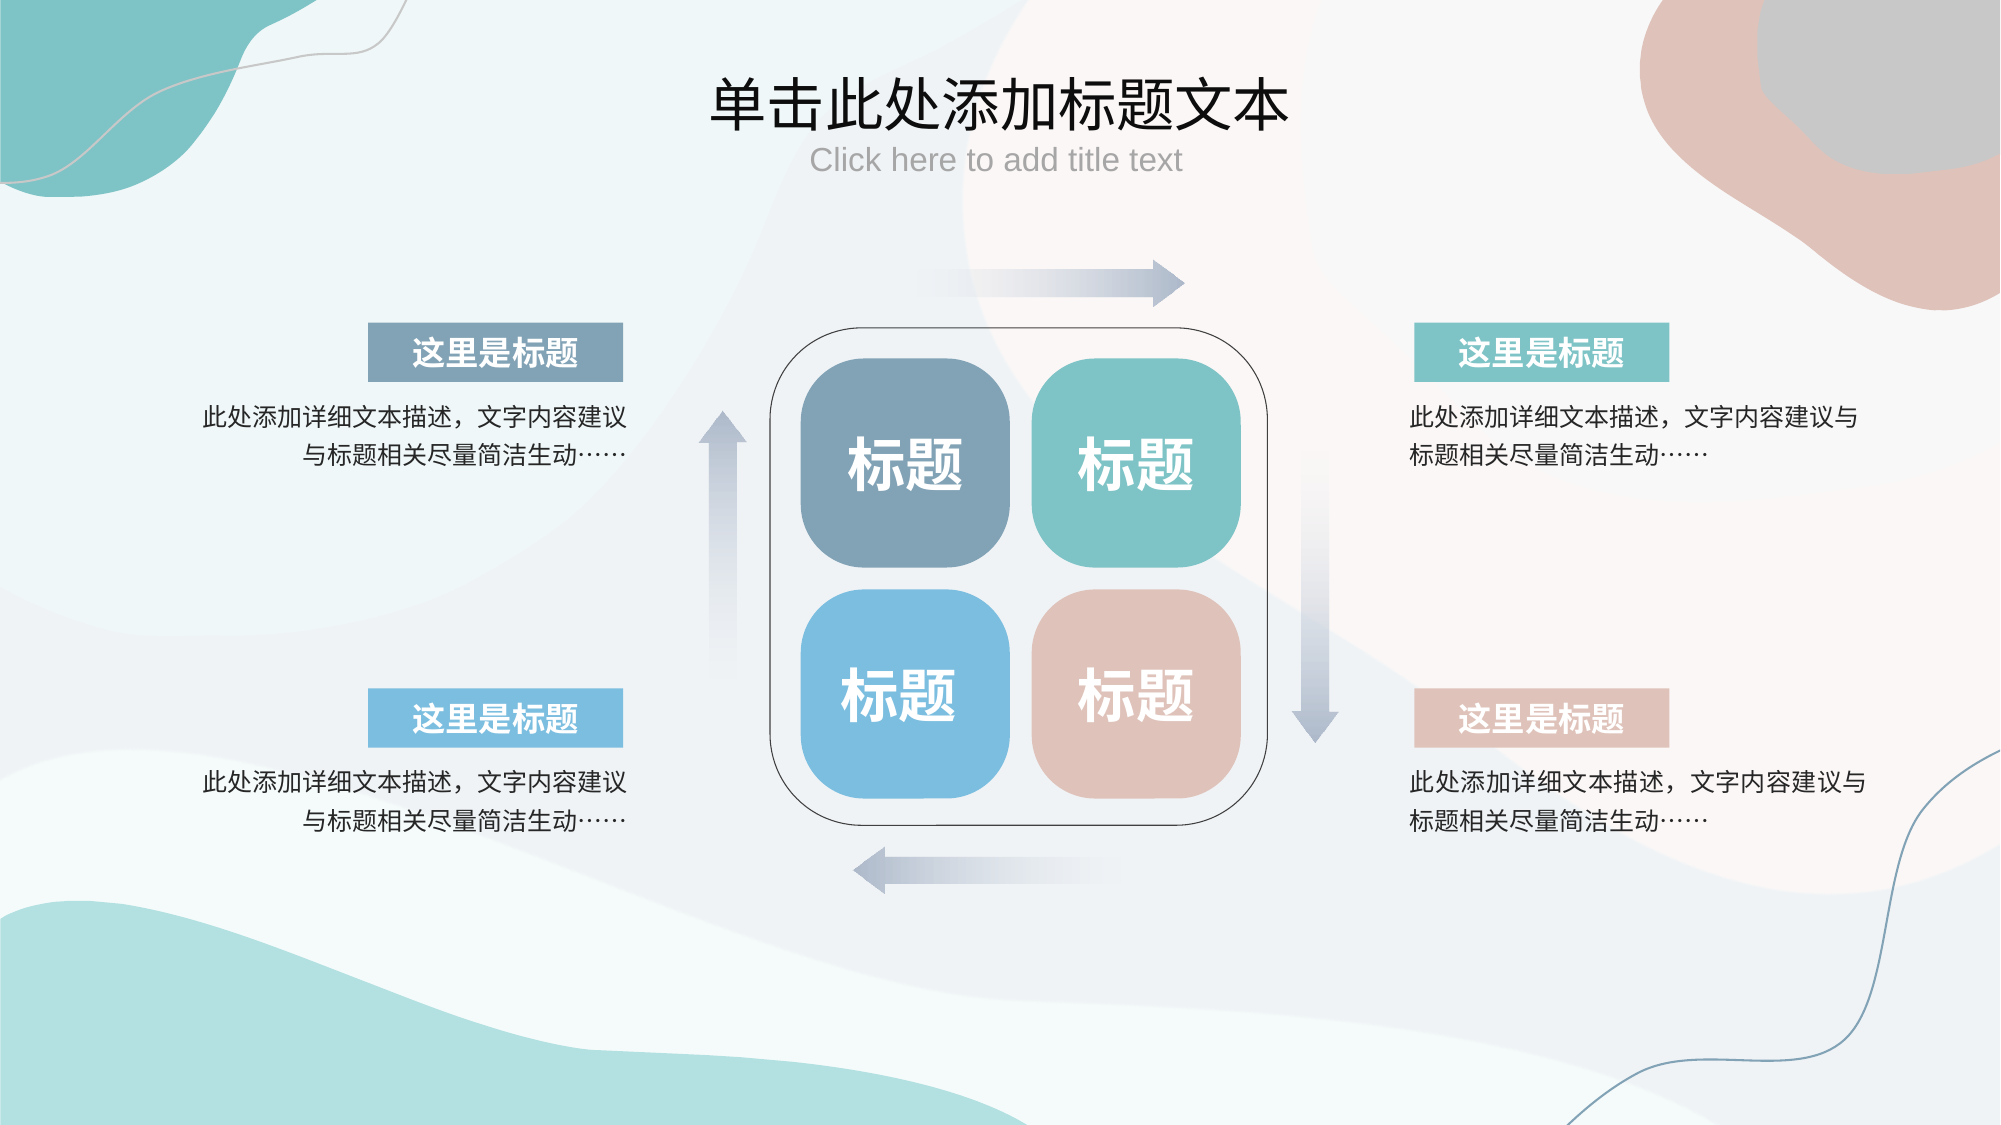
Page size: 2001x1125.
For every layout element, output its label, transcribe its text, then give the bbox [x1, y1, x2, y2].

text_box [696, 408, 749, 744]
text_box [639, 60, 1361, 187]
text_box [1289, 409, 1341, 745]
text_box 标题 [1030, 588, 1242, 800]
text_box 标题 [799, 357, 1011, 569]
text_box 标题 [799, 588, 1011, 800]
text_box [851, 844, 1186, 896]
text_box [172, 322, 643, 477]
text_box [1395, 322, 1875, 477]
text_box [851, 257, 1187, 309]
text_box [168, 688, 643, 842]
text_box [1395, 688, 1884, 842]
text_box [768, 326, 1269, 827]
text_box 标题 [1030, 357, 1242, 569]
